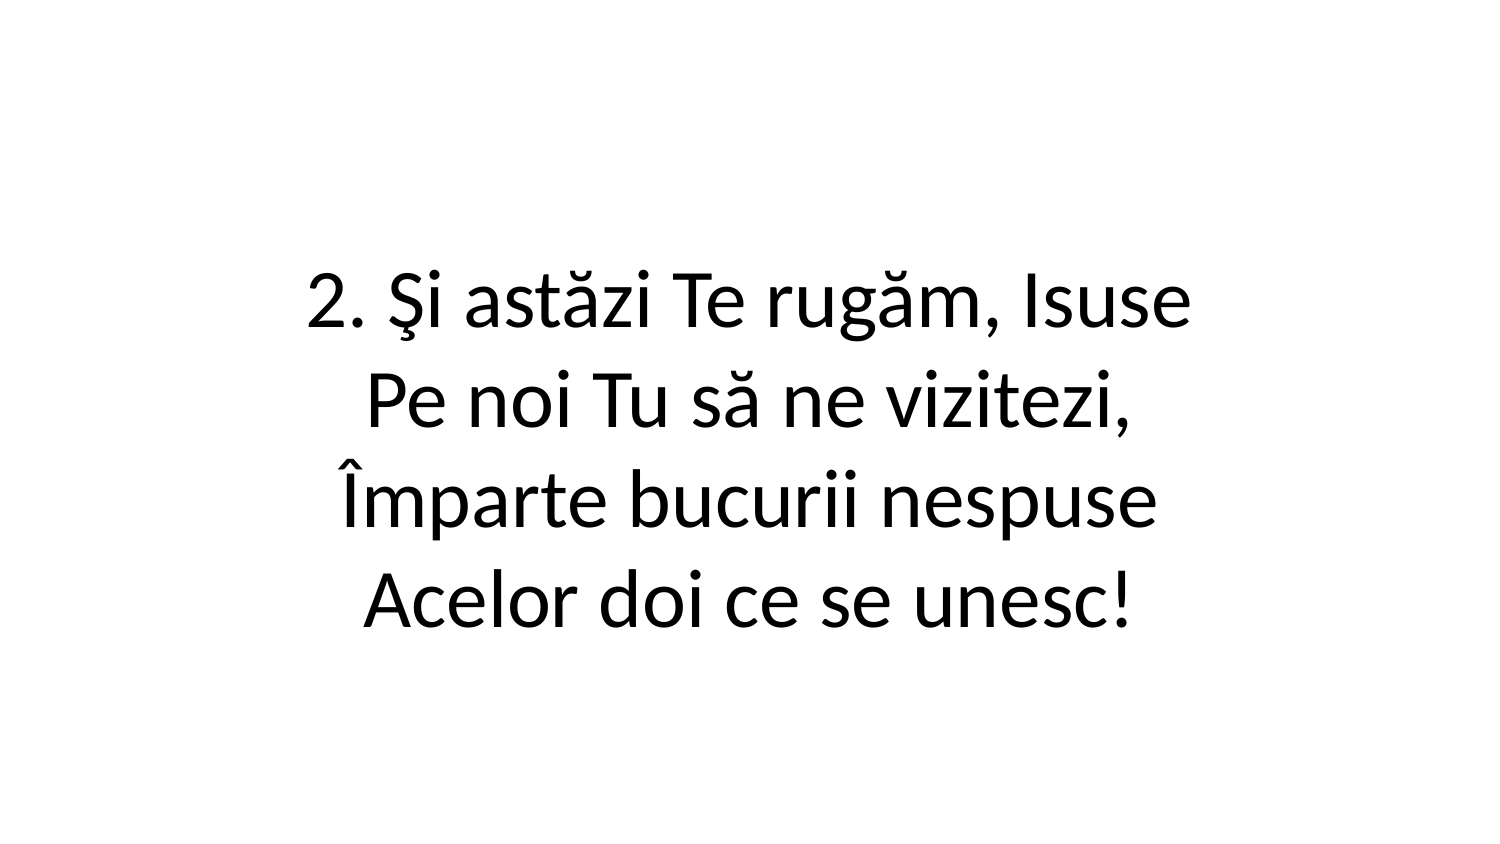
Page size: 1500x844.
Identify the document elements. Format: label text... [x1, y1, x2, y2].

text_box 2. Şi astăzi Te rugăm, Isuse Pe noi Tu să ne vizitezi, Împarte bucurii nespuse Acelor doi ce se unesc! [290, 192, 1210, 652]
